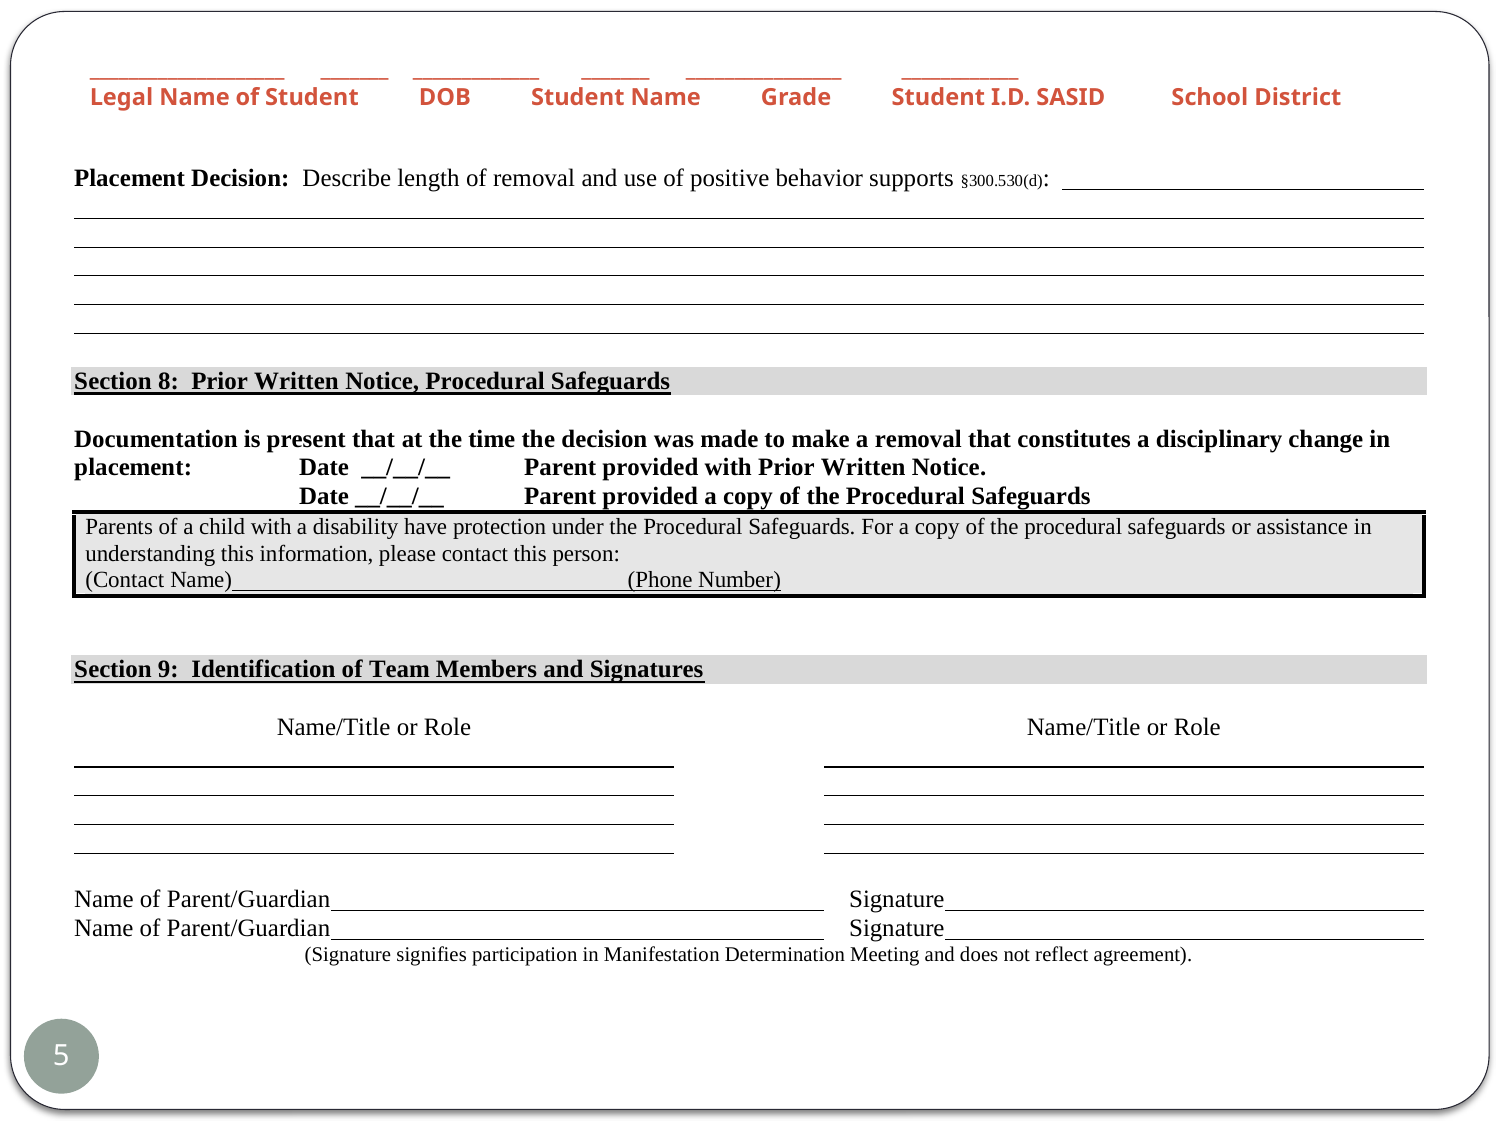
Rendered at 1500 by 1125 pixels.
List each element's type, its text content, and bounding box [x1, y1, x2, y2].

slide_number 5 [23, 1018, 99, 1094]
title ____________________ _______ _____________ _______ ________________ ____________ Legal Name of Student DOB Student Name Grade Student I.D. SASID School District [75, 45, 1425, 125]
picture [60, 157, 1439, 969]
